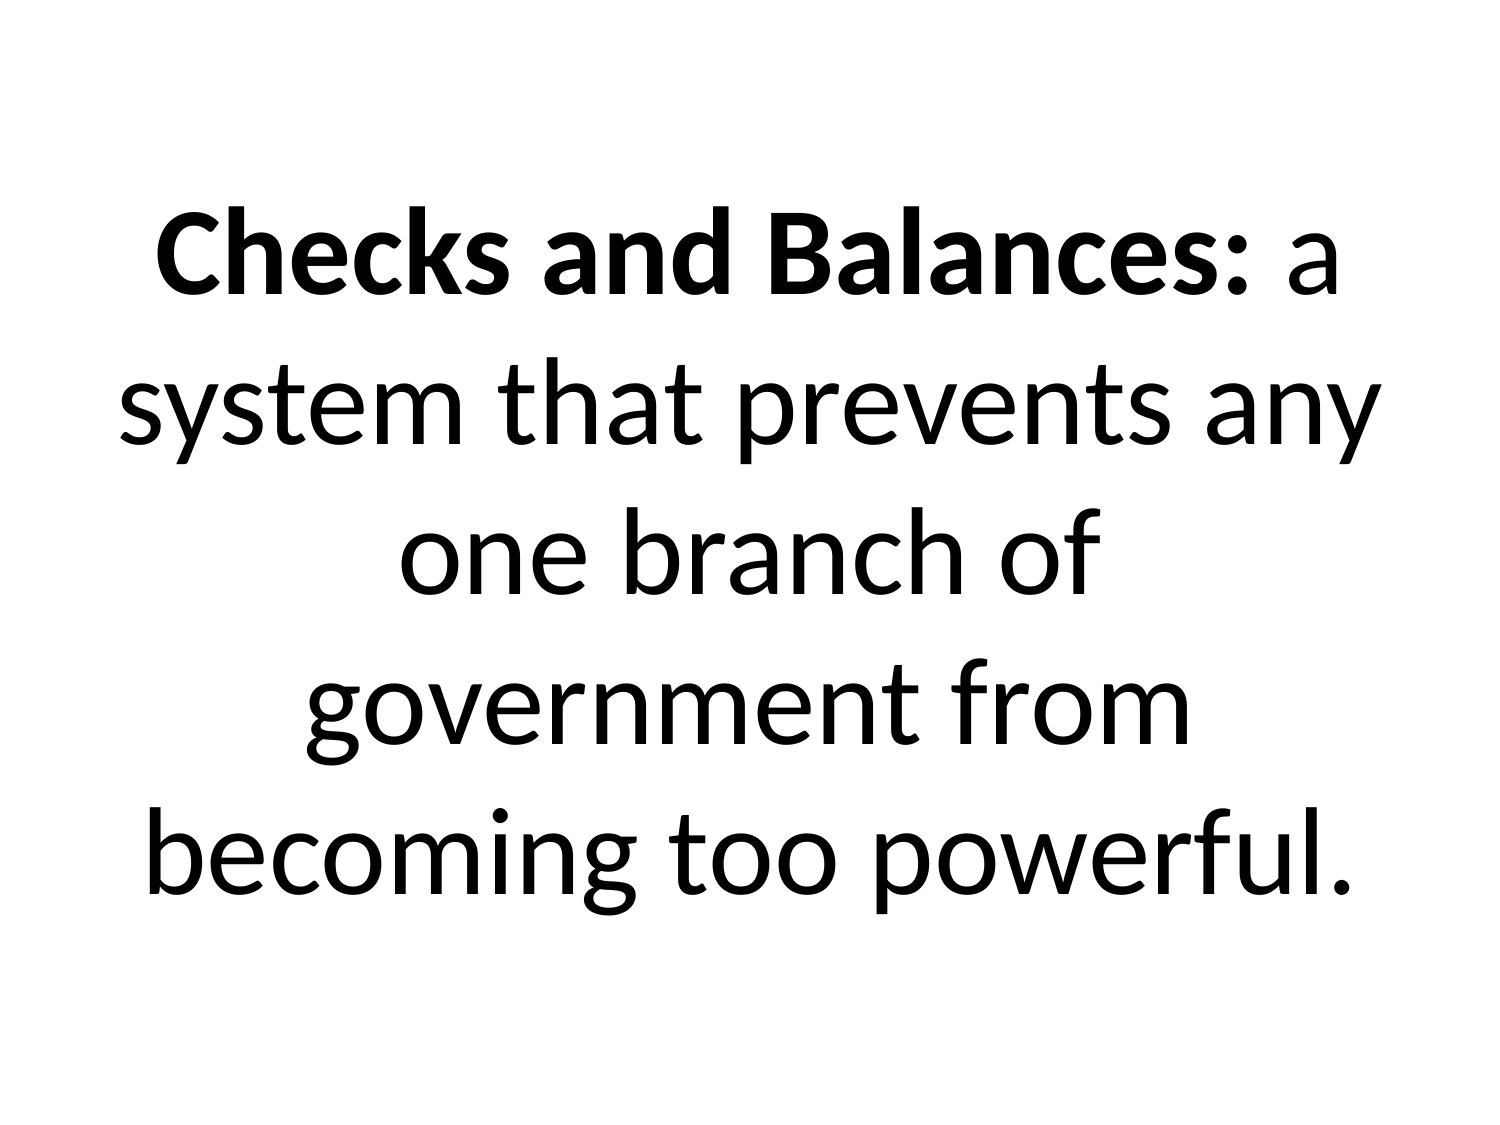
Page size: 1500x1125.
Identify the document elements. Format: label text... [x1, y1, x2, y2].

title Checks and Balances: a system that prevents any one branch of government from becoming too powerful. [75, 140, 1425, 949]
